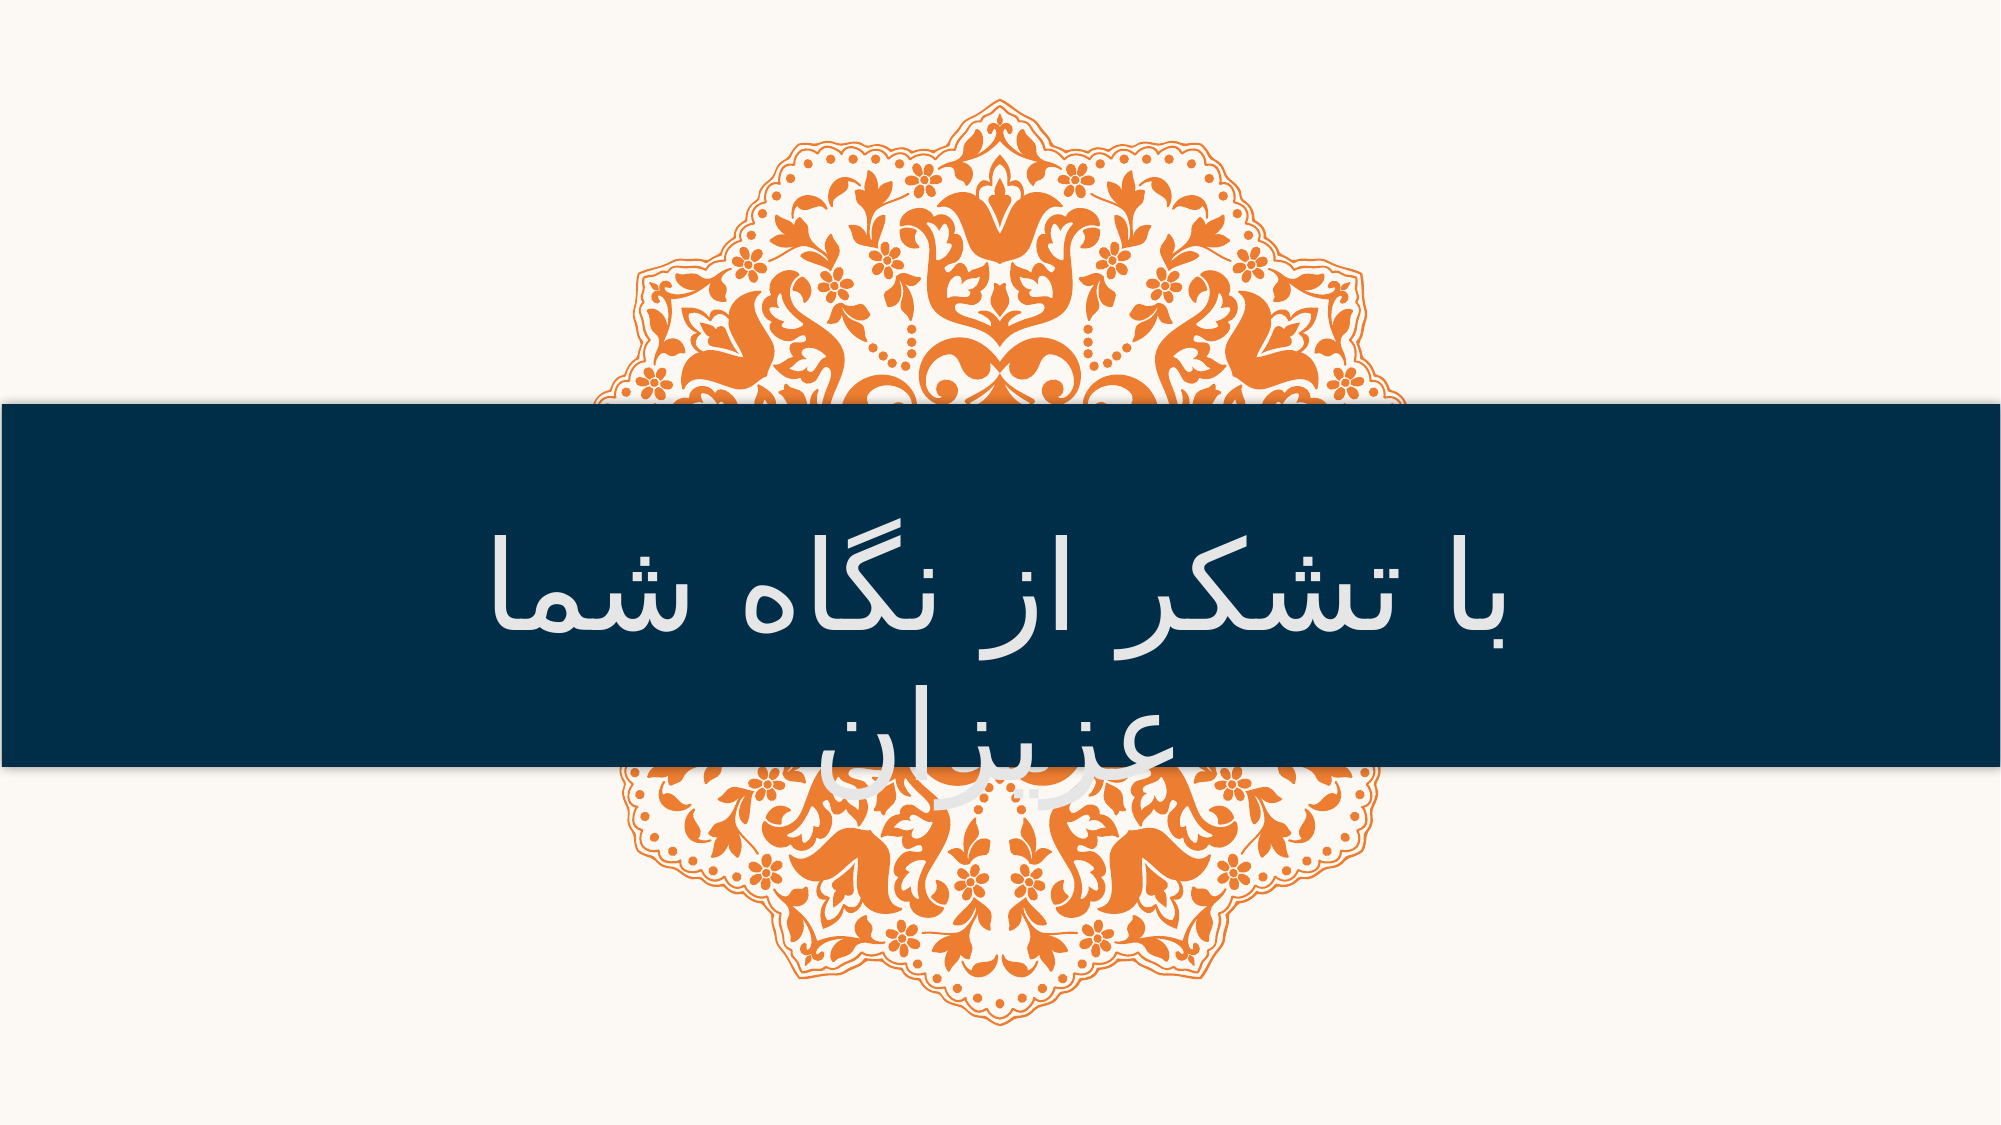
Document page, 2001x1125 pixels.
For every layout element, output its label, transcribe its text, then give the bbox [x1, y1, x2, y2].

text_box با تشکر از نگاه شما عزیزان [308, 498, 1692, 813]
